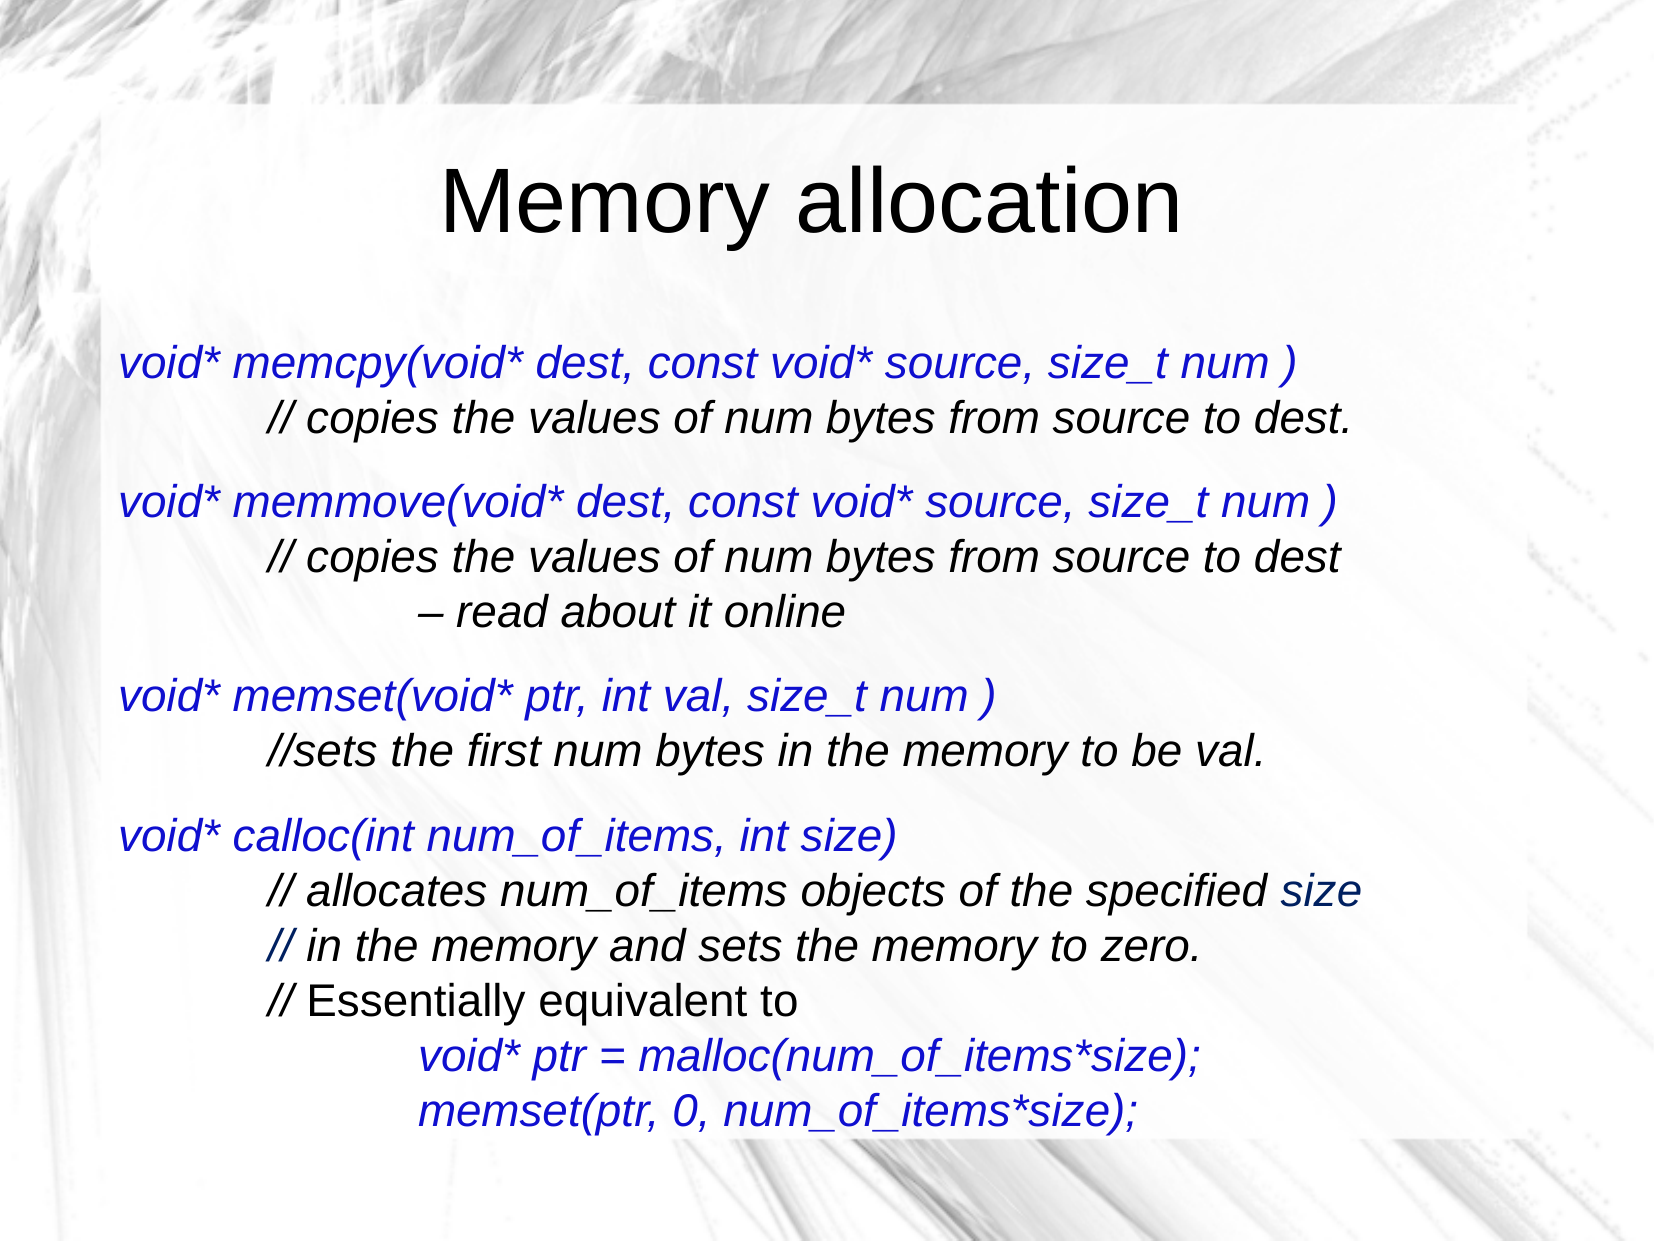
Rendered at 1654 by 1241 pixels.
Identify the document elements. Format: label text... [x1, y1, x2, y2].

title Memory allocation [118, 93, 1506, 299]
list void* memcpy(void* dest, const void* source, size_t num ) // copies the values of num bytes from source to dest. void* memmove(void* dest, const void* source, size_t num ) // copies the values of num bytes from source to dest – read about it online void* memset(void* ptr, int val, size_t num ) //sets the first num bytes in the memory to be val. void* calloc(int num_of_items, int size) // allocates num_of_items objects of the specified size // in the memory and sets the memory to zero. // Essentially equivalent to void* ptr = malloc(num_of_items*size); memset(ptr, 0, num_of_items*size); [118, 332, 1571, 1121]
picture [0, 0, 1654, 1241]
